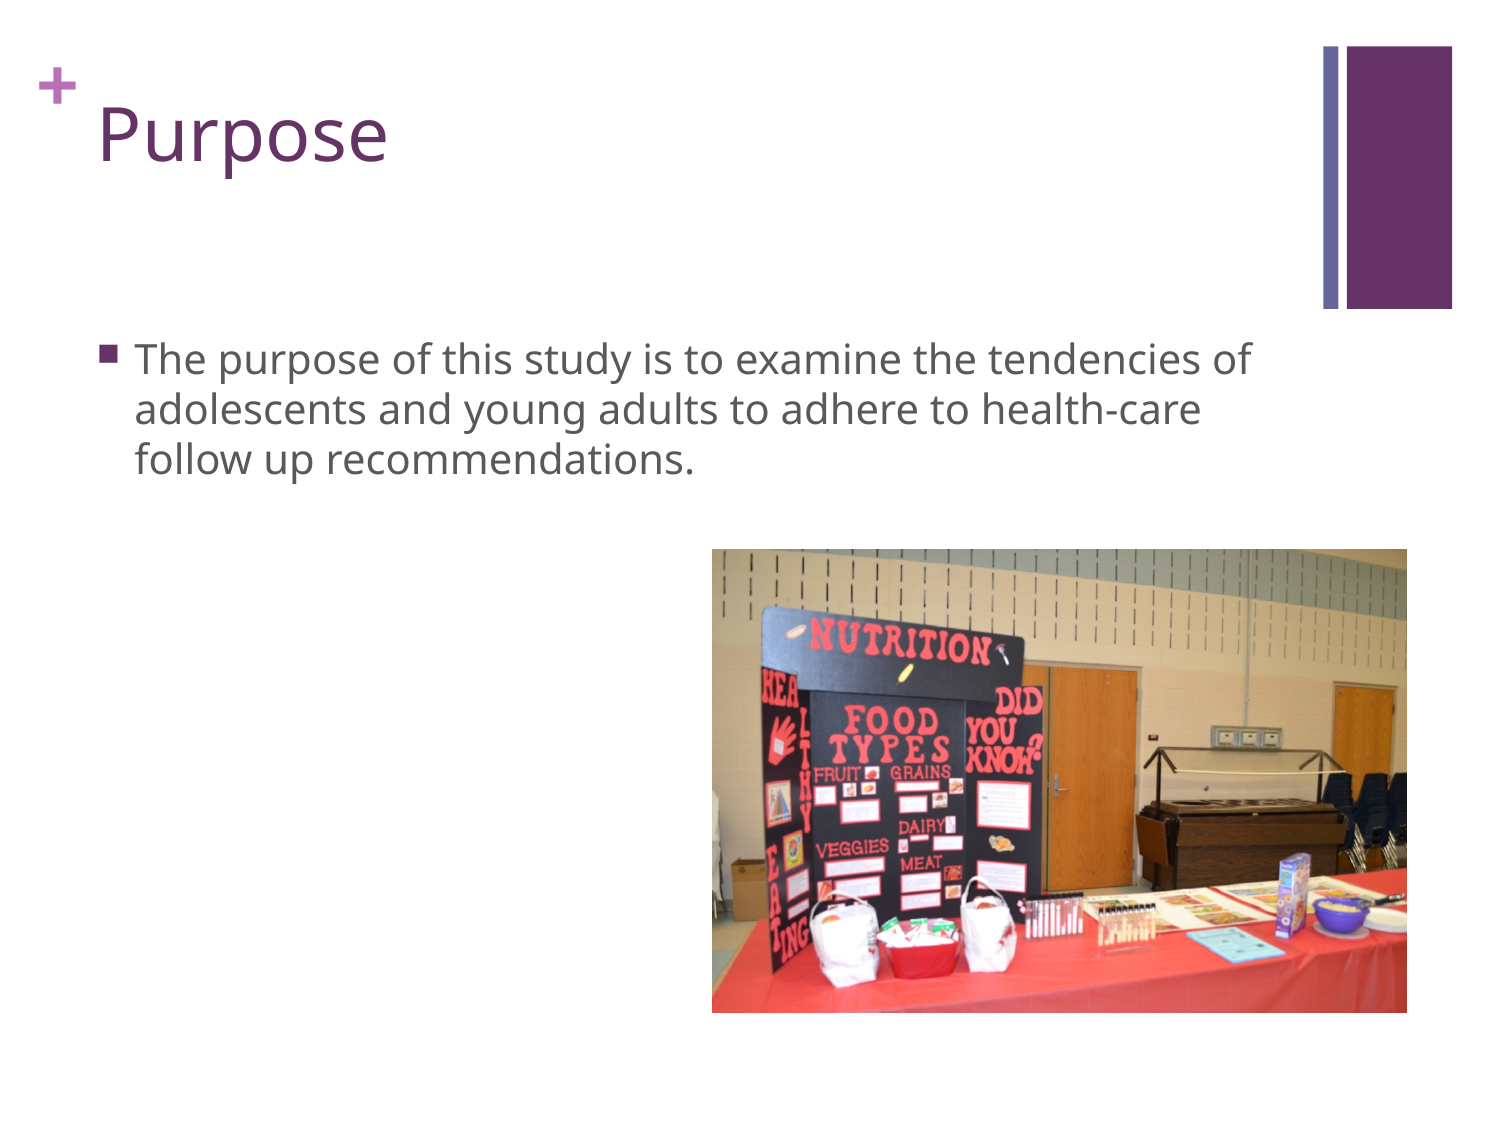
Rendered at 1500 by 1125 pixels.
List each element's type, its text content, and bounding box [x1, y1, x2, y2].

picture [711, 549, 1407, 1013]
list The purpose of this study is to examine the tendencies of adolescents and young adults to adhere to health-care follow up recommendations. [81, 324, 1322, 1005]
title Purpose [81, 79, 1322, 263]
